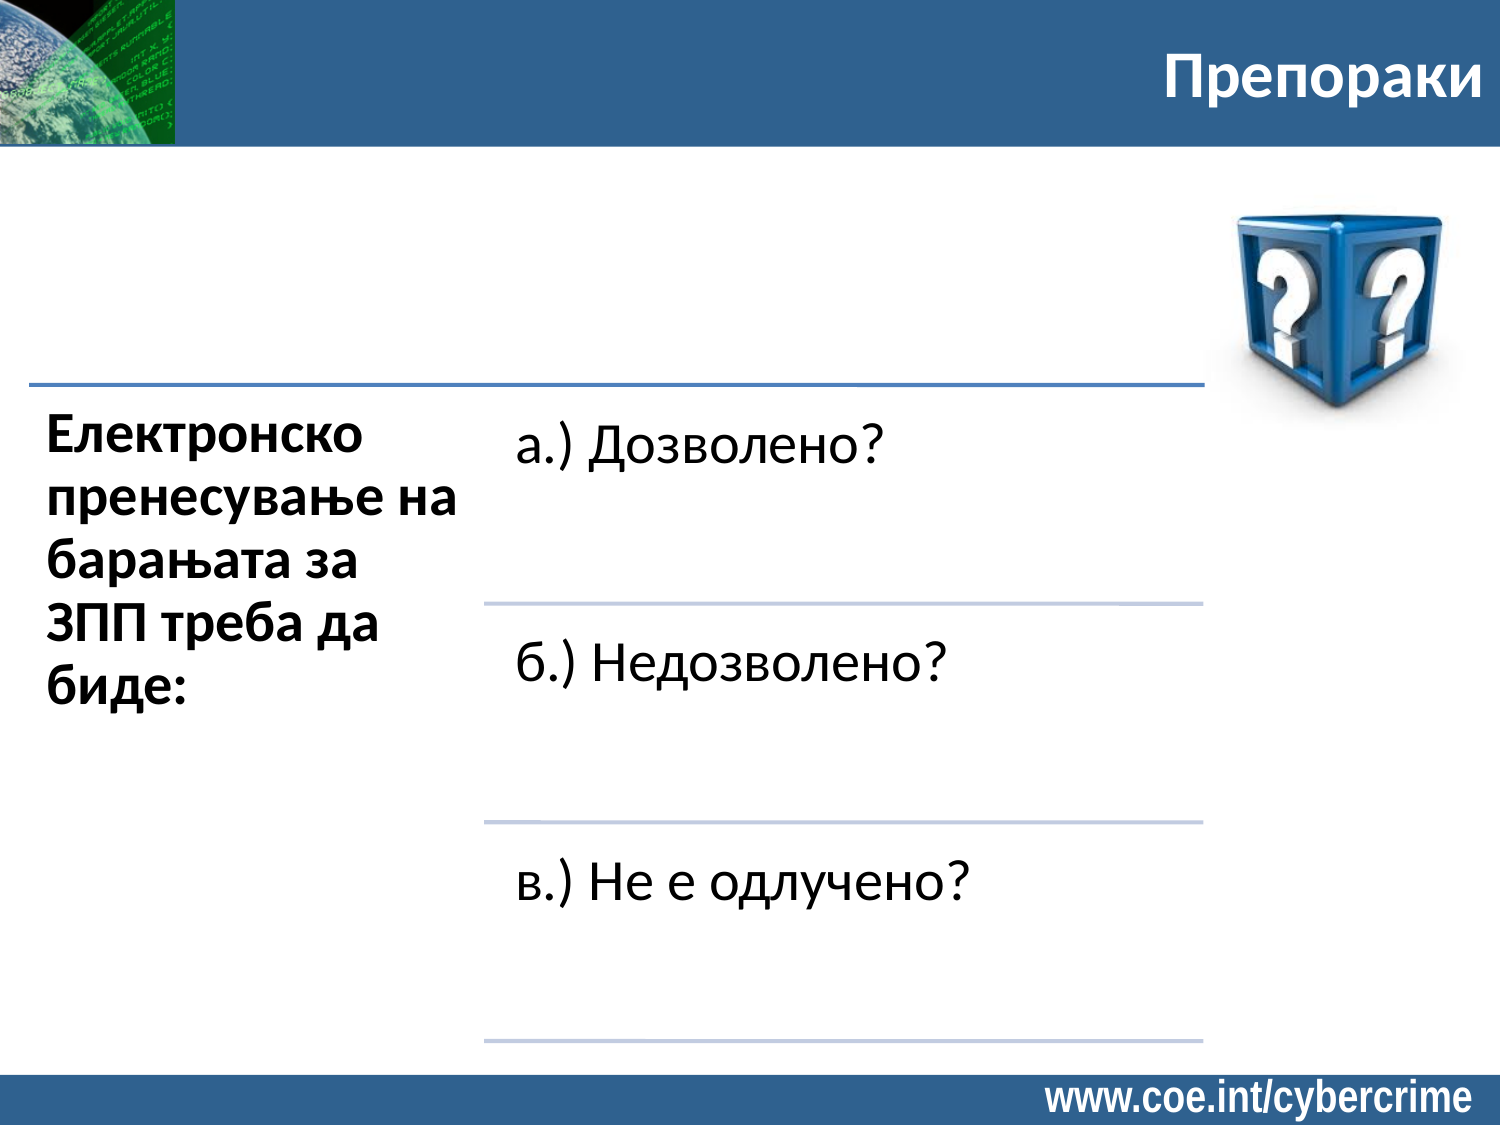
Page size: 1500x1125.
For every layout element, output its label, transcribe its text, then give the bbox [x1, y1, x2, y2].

picture [0, 0, 175, 144]
picture [1189, 154, 1481, 445]
text_box www.coe.int/cybercrime [1030, 1059, 1500, 1125]
text_box Препораки [177, 0, 1500, 149]
text_box [0, 1073, 1030, 1125]
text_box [28, 384, 1205, 1052]
